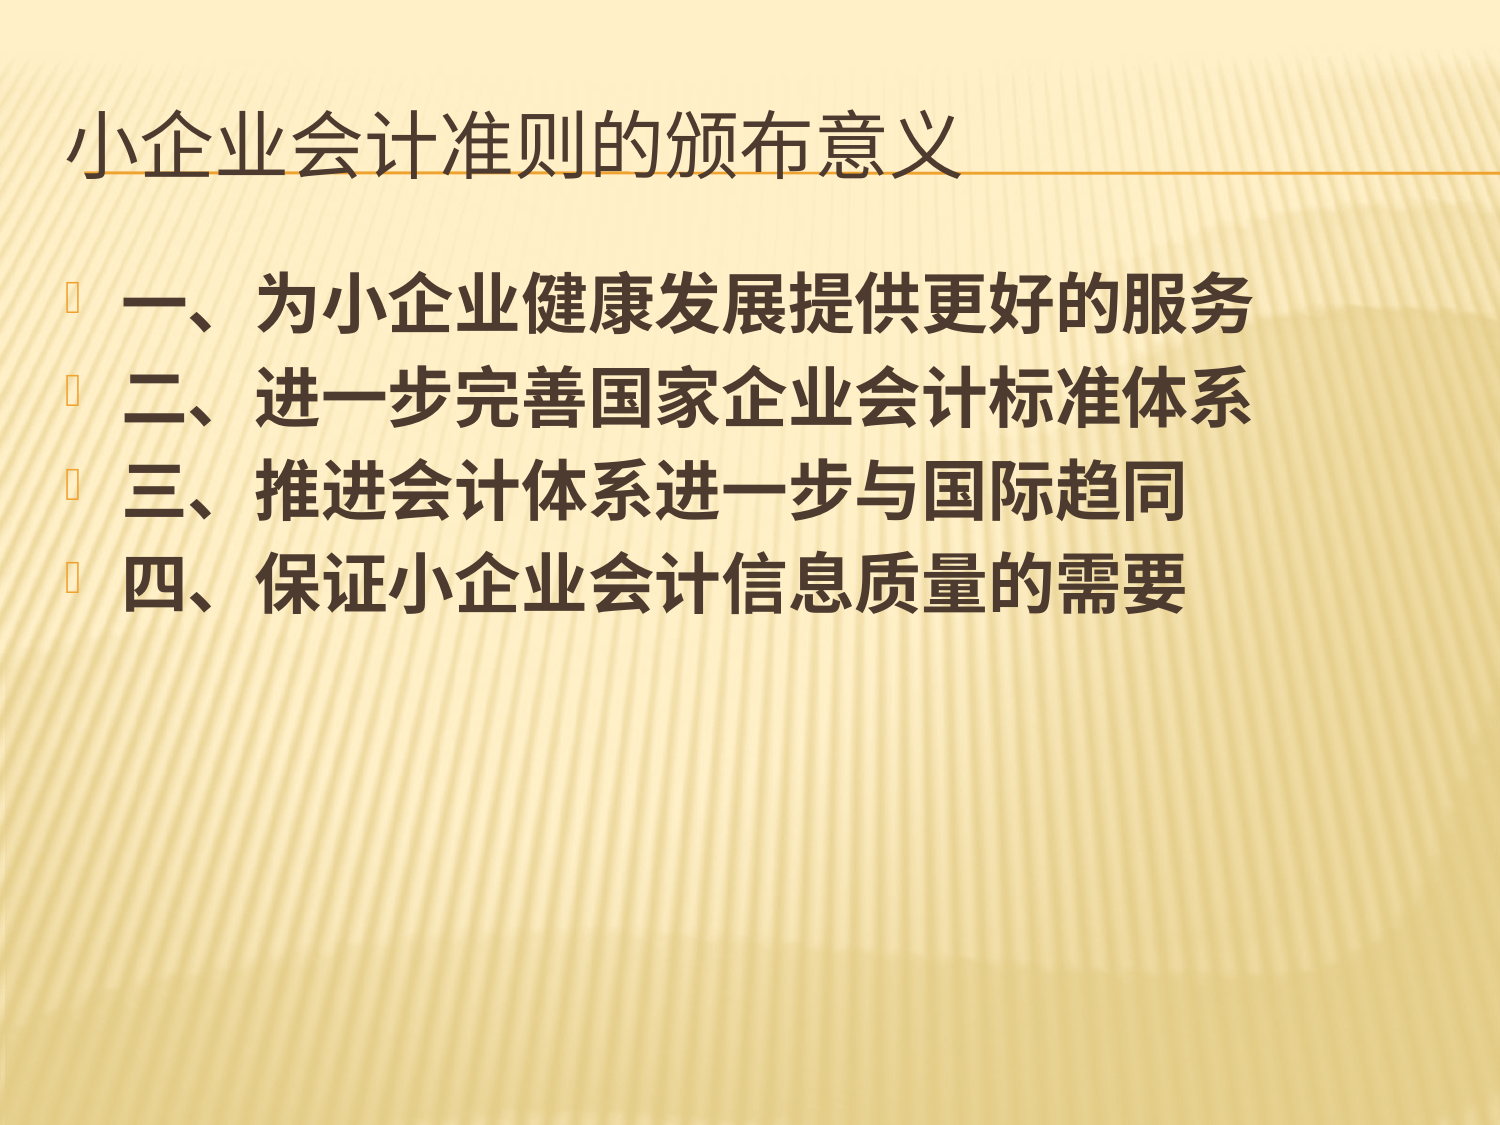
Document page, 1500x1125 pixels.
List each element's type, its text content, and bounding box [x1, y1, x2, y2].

list 一、为小企业健康发展提供更好的服务 二、进一步完善国家企业会计标准体系 三、推进会计体系进一步与国际趋同 四、保证小企业会计信息质量的需要 [50, 254, 1475, 998]
title 小企业会计准则的颁布意义 [50, 75, 1475, 213]
